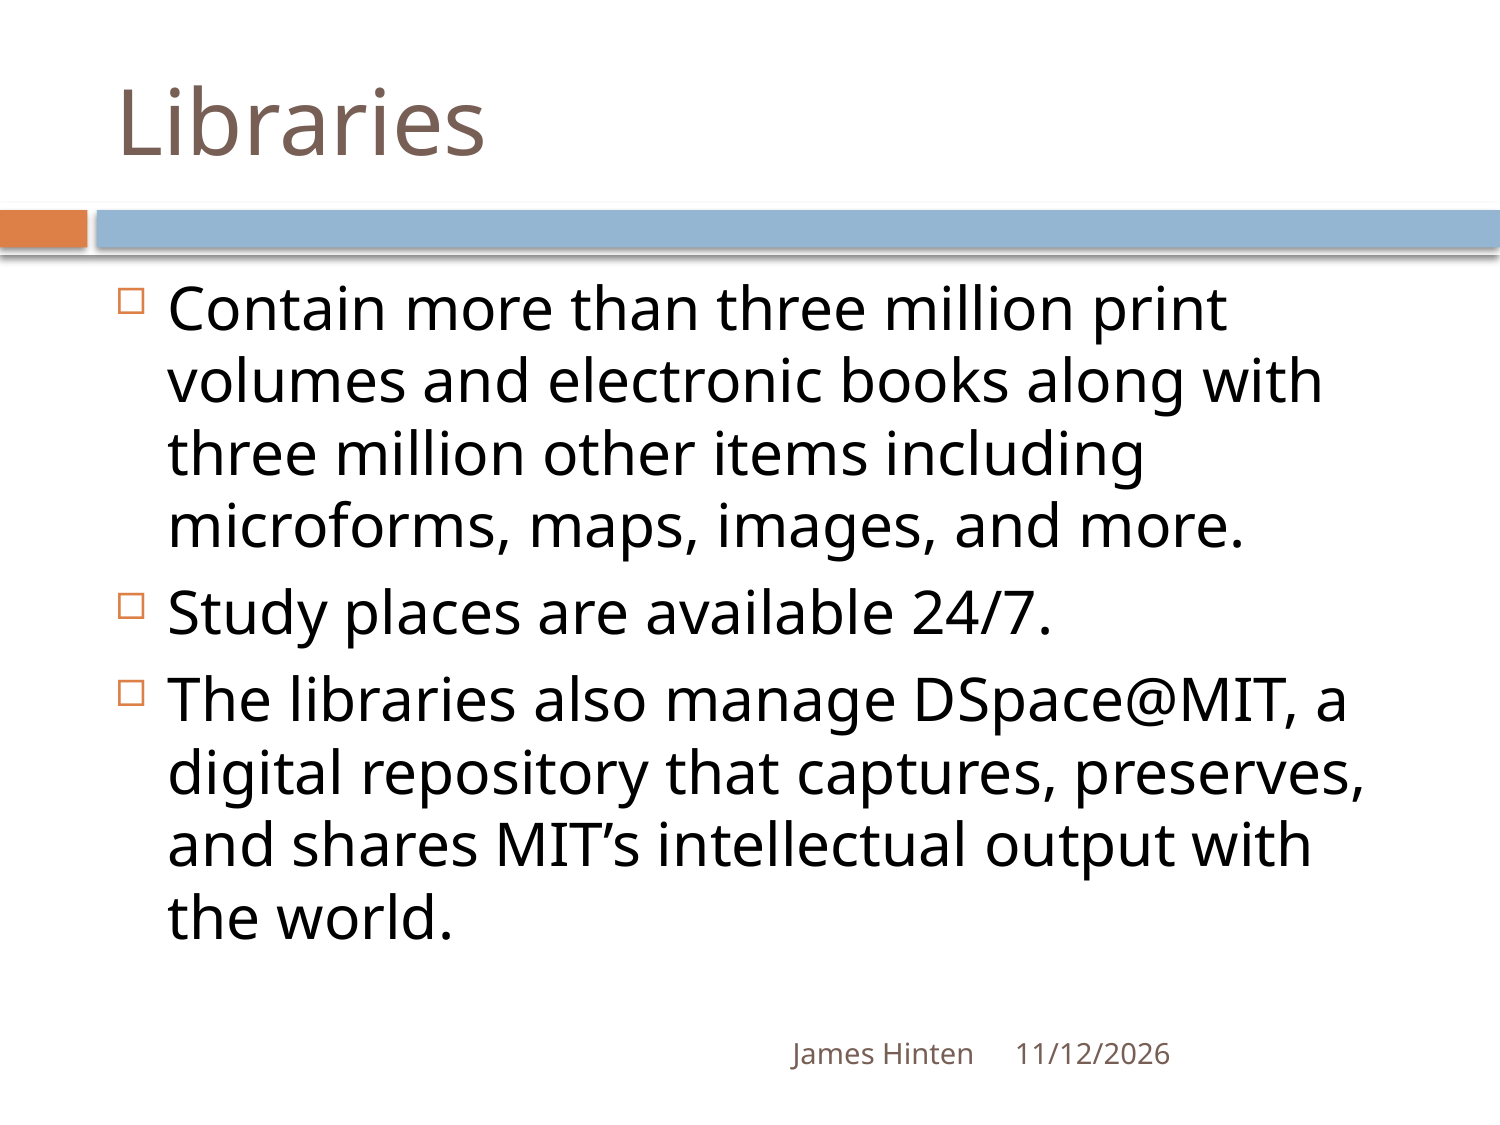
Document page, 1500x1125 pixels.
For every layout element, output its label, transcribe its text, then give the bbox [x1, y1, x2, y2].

footer James Hinten [99, 1024, 990, 1085]
list Contain more than three million print volumes and electronic books along with three million other items including microforms, maps, images, and more. Study places are available 24/7. The libraries also manage DSpace@MIT, a digital repository that captures, preserves, and shares MIT’s intellectual output with the world. [100, 262, 1438, 1000]
title Libraries [100, 37, 1438, 200]
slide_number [999, 1025, 1438, 1085]
